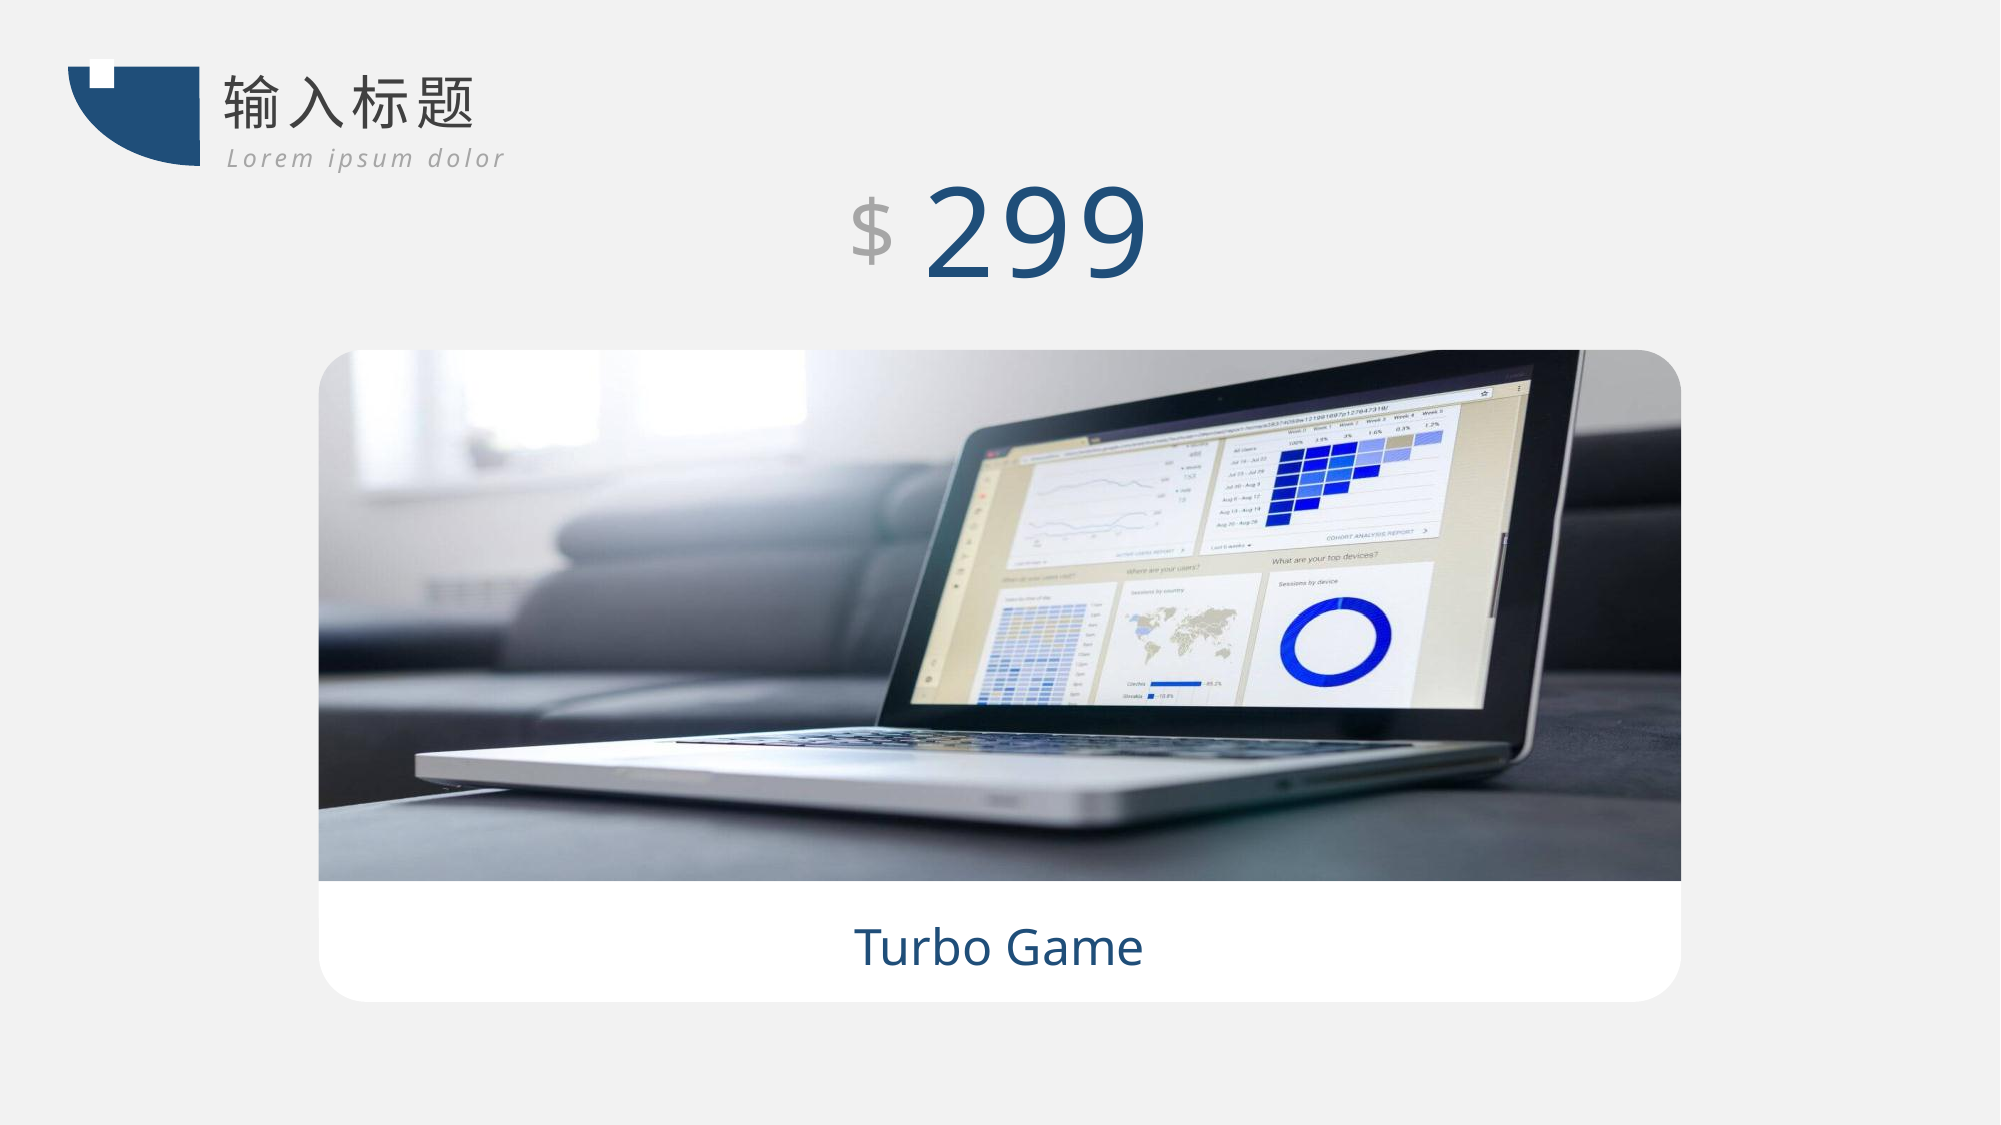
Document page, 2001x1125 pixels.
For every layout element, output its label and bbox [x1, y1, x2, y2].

text_box [318, 349, 1682, 1002]
text_box [67, 0, 584, 177]
text_box [833, 144, 1167, 312]
